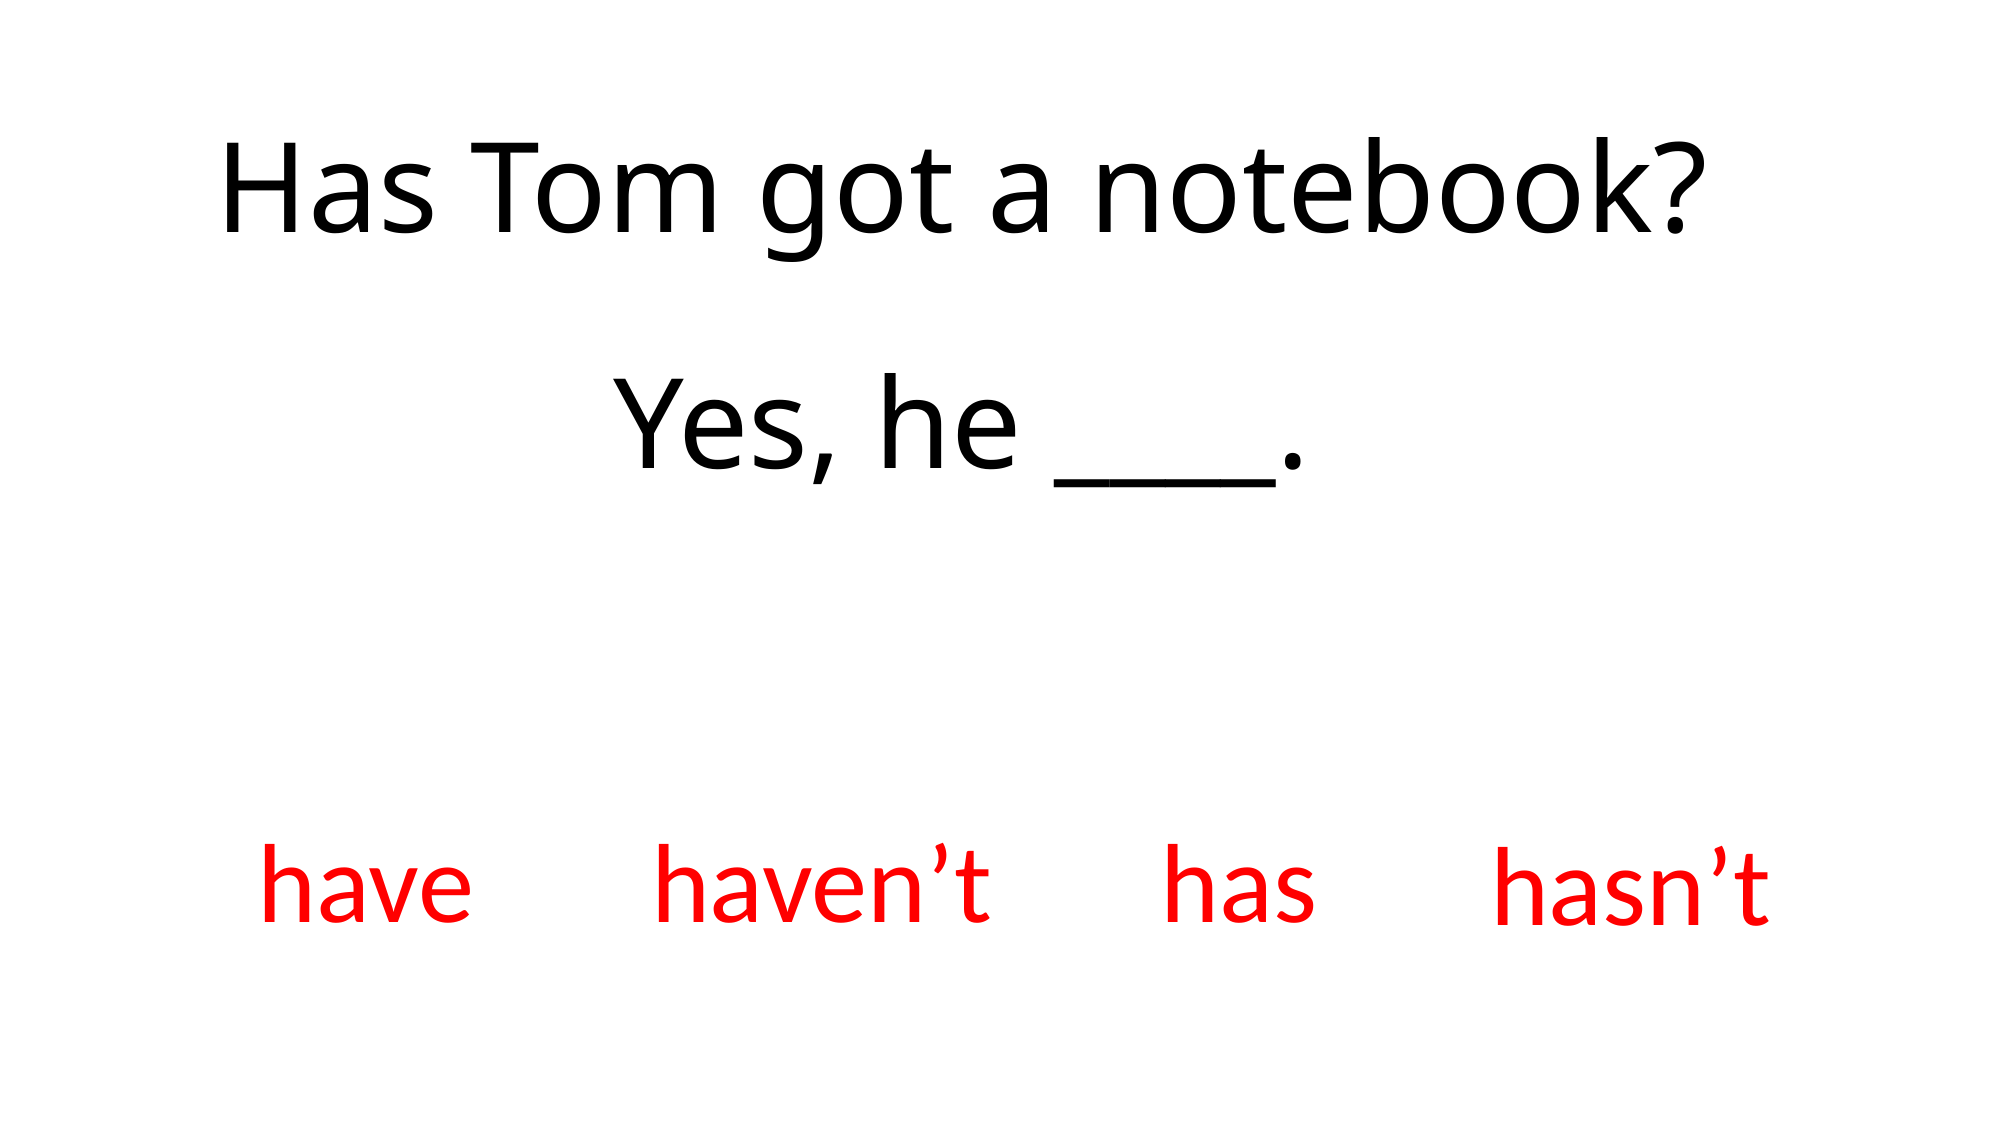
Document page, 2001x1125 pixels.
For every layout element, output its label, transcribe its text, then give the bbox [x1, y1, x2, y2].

title Has Tom got a notebook? [51, 73, 1873, 310]
text_box Yes, he ____. [51, 310, 1873, 547]
text_box hasn’t [1475, 805, 1838, 956]
text_box have [243, 802, 516, 953]
text_box has [1145, 802, 1355, 953]
text_box haven’t [636, 802, 1025, 953]
